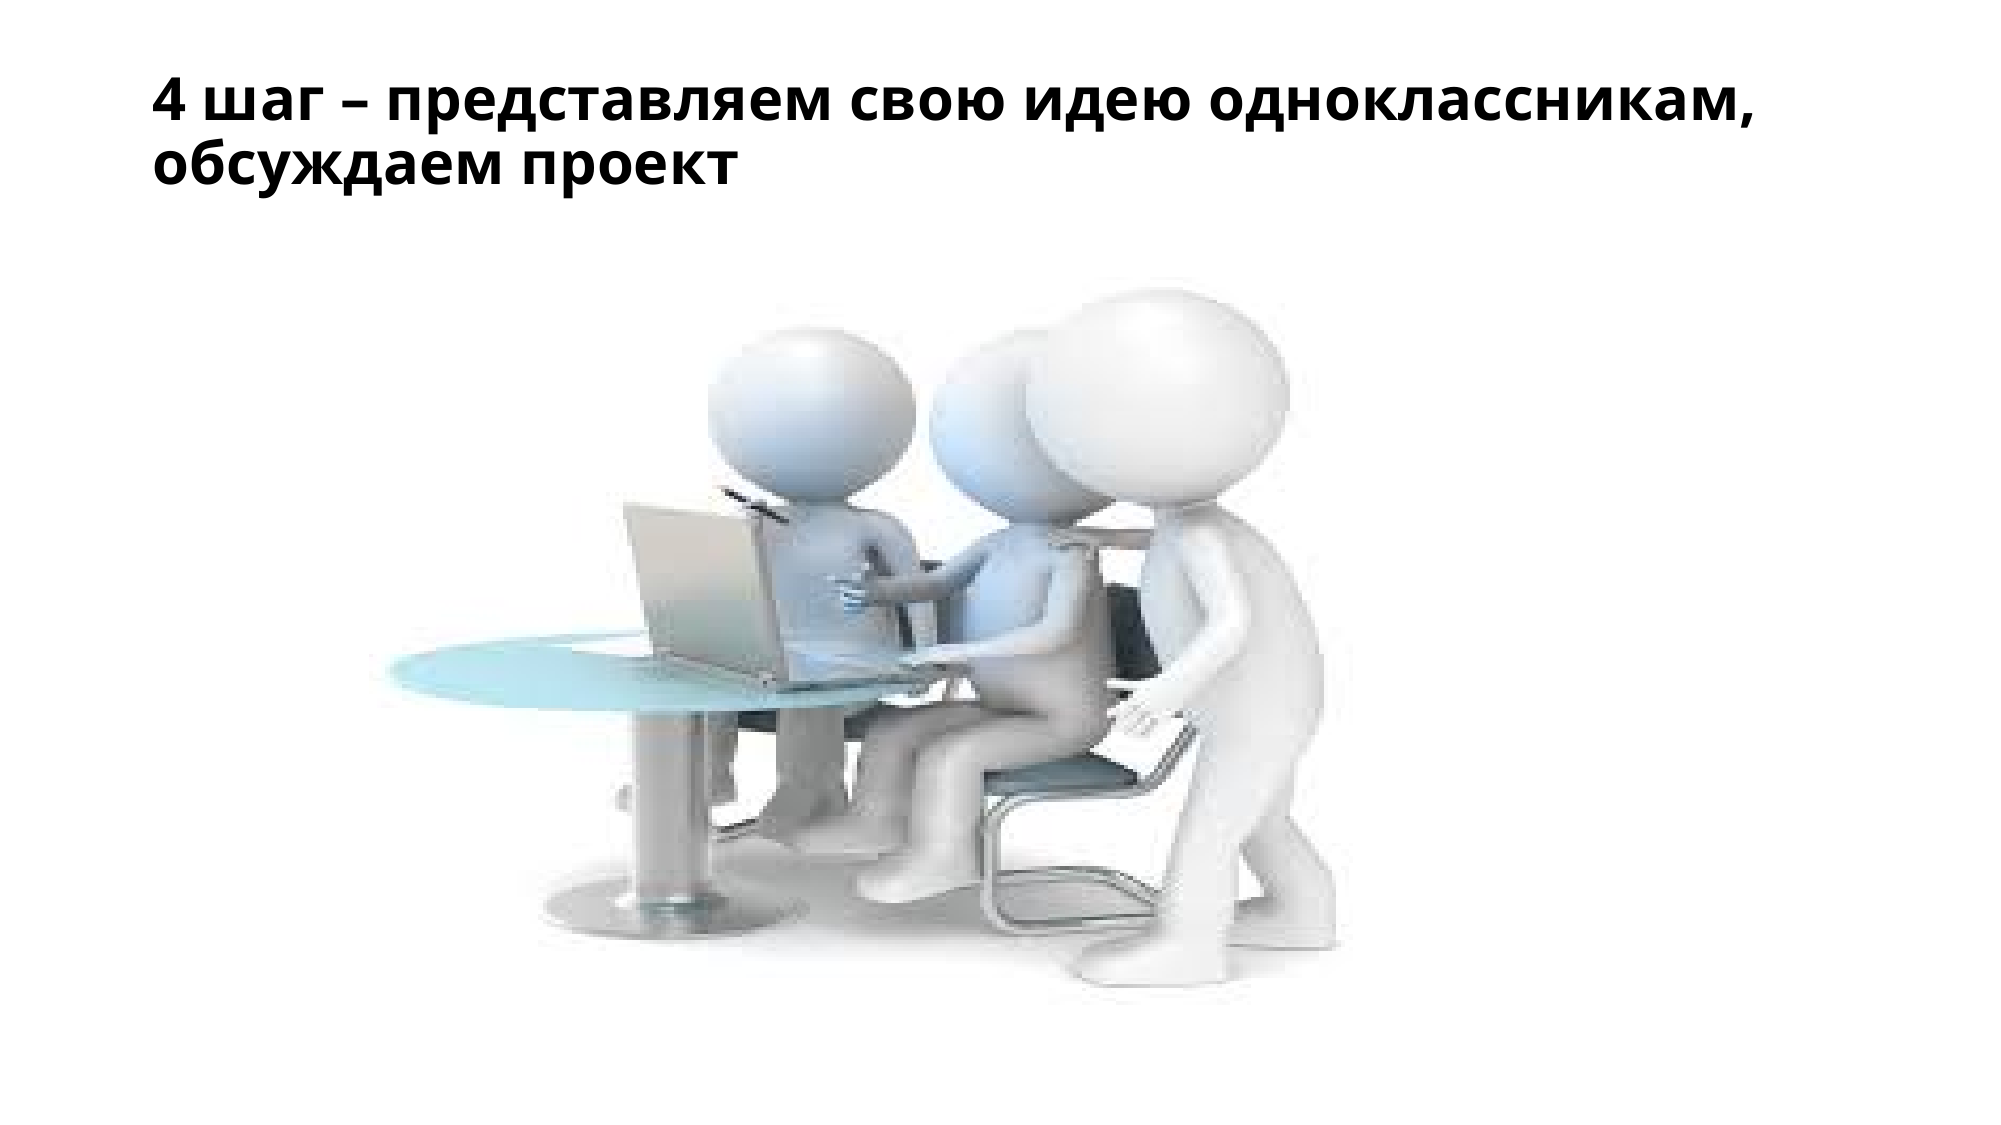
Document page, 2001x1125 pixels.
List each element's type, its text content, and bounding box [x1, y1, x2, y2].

title 4 шаг – представляем свою идею одноклассникам, обсуждаем проект [137, 59, 1863, 278]
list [369, 277, 1358, 1005]
